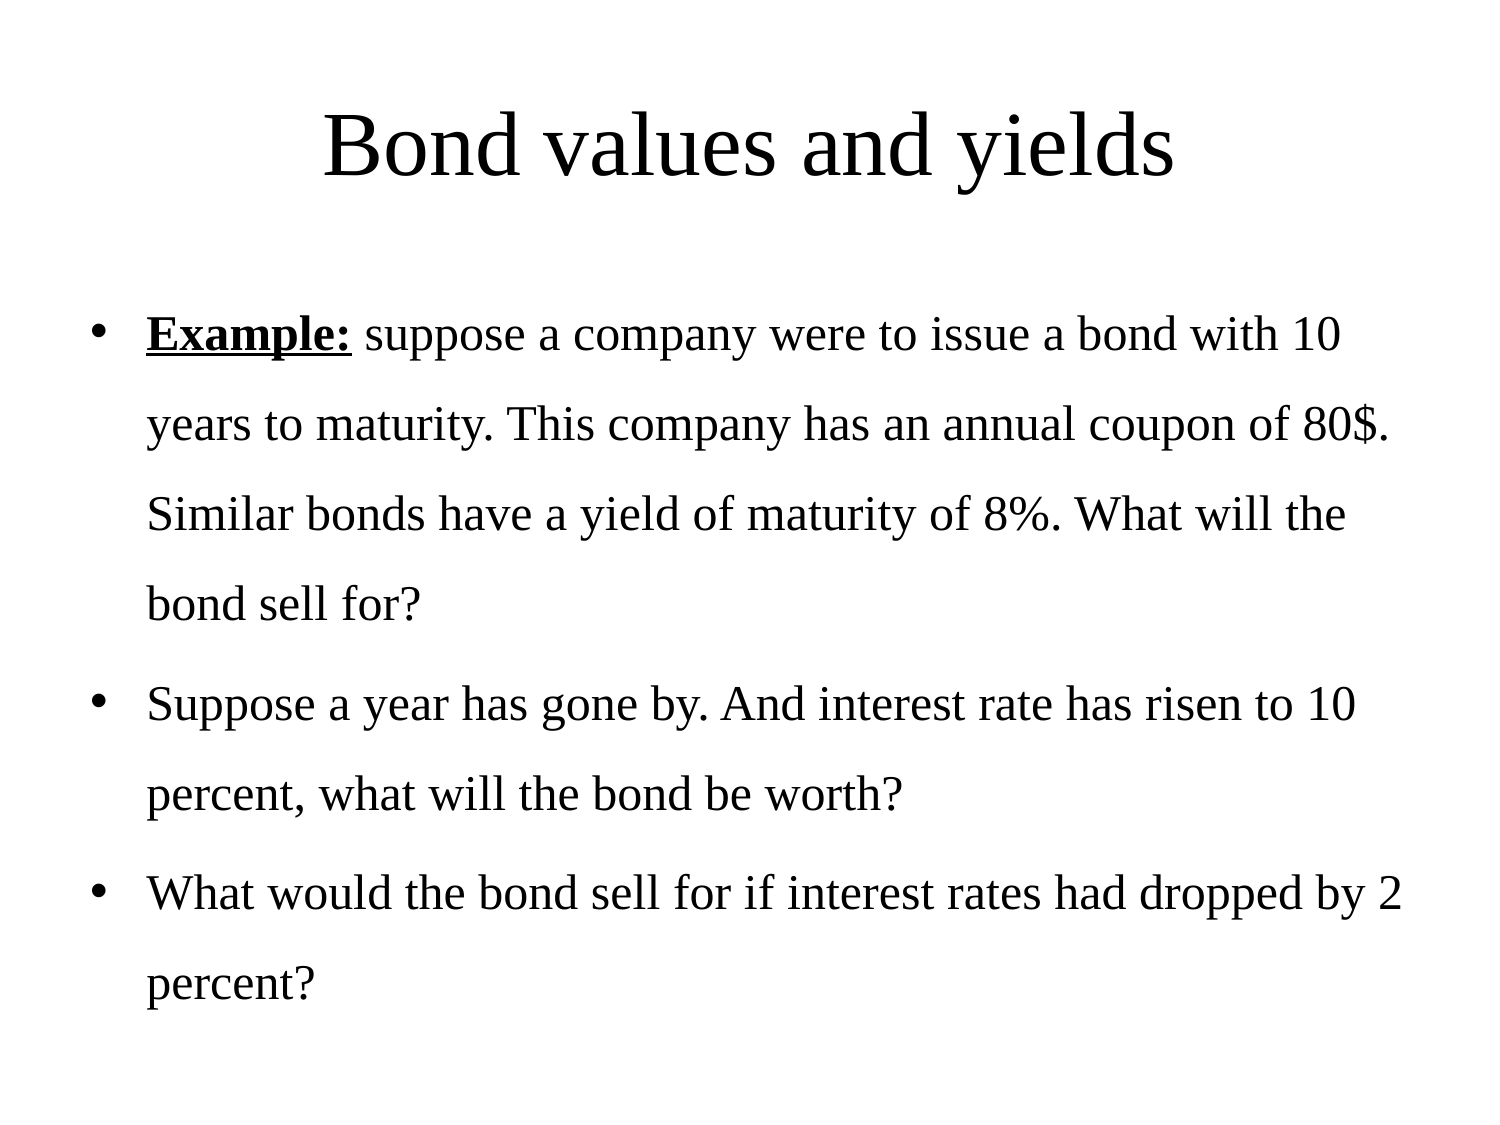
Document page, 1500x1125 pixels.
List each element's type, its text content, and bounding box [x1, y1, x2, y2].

title Bond values and yields [75, 45, 1425, 233]
list Example: suppose a company were to issue a bond with 10 years to maturity. This company has an annual coupon of 80$. Similar bonds have a yield of maturity of 8%. What will the bond sell for? Suppose a year has gone by. And interest rate has risen to 10 percent, what will the bond be worth? What would the bond sell for if interest rates had dropped by 2 percent? [75, 262, 1425, 1005]
